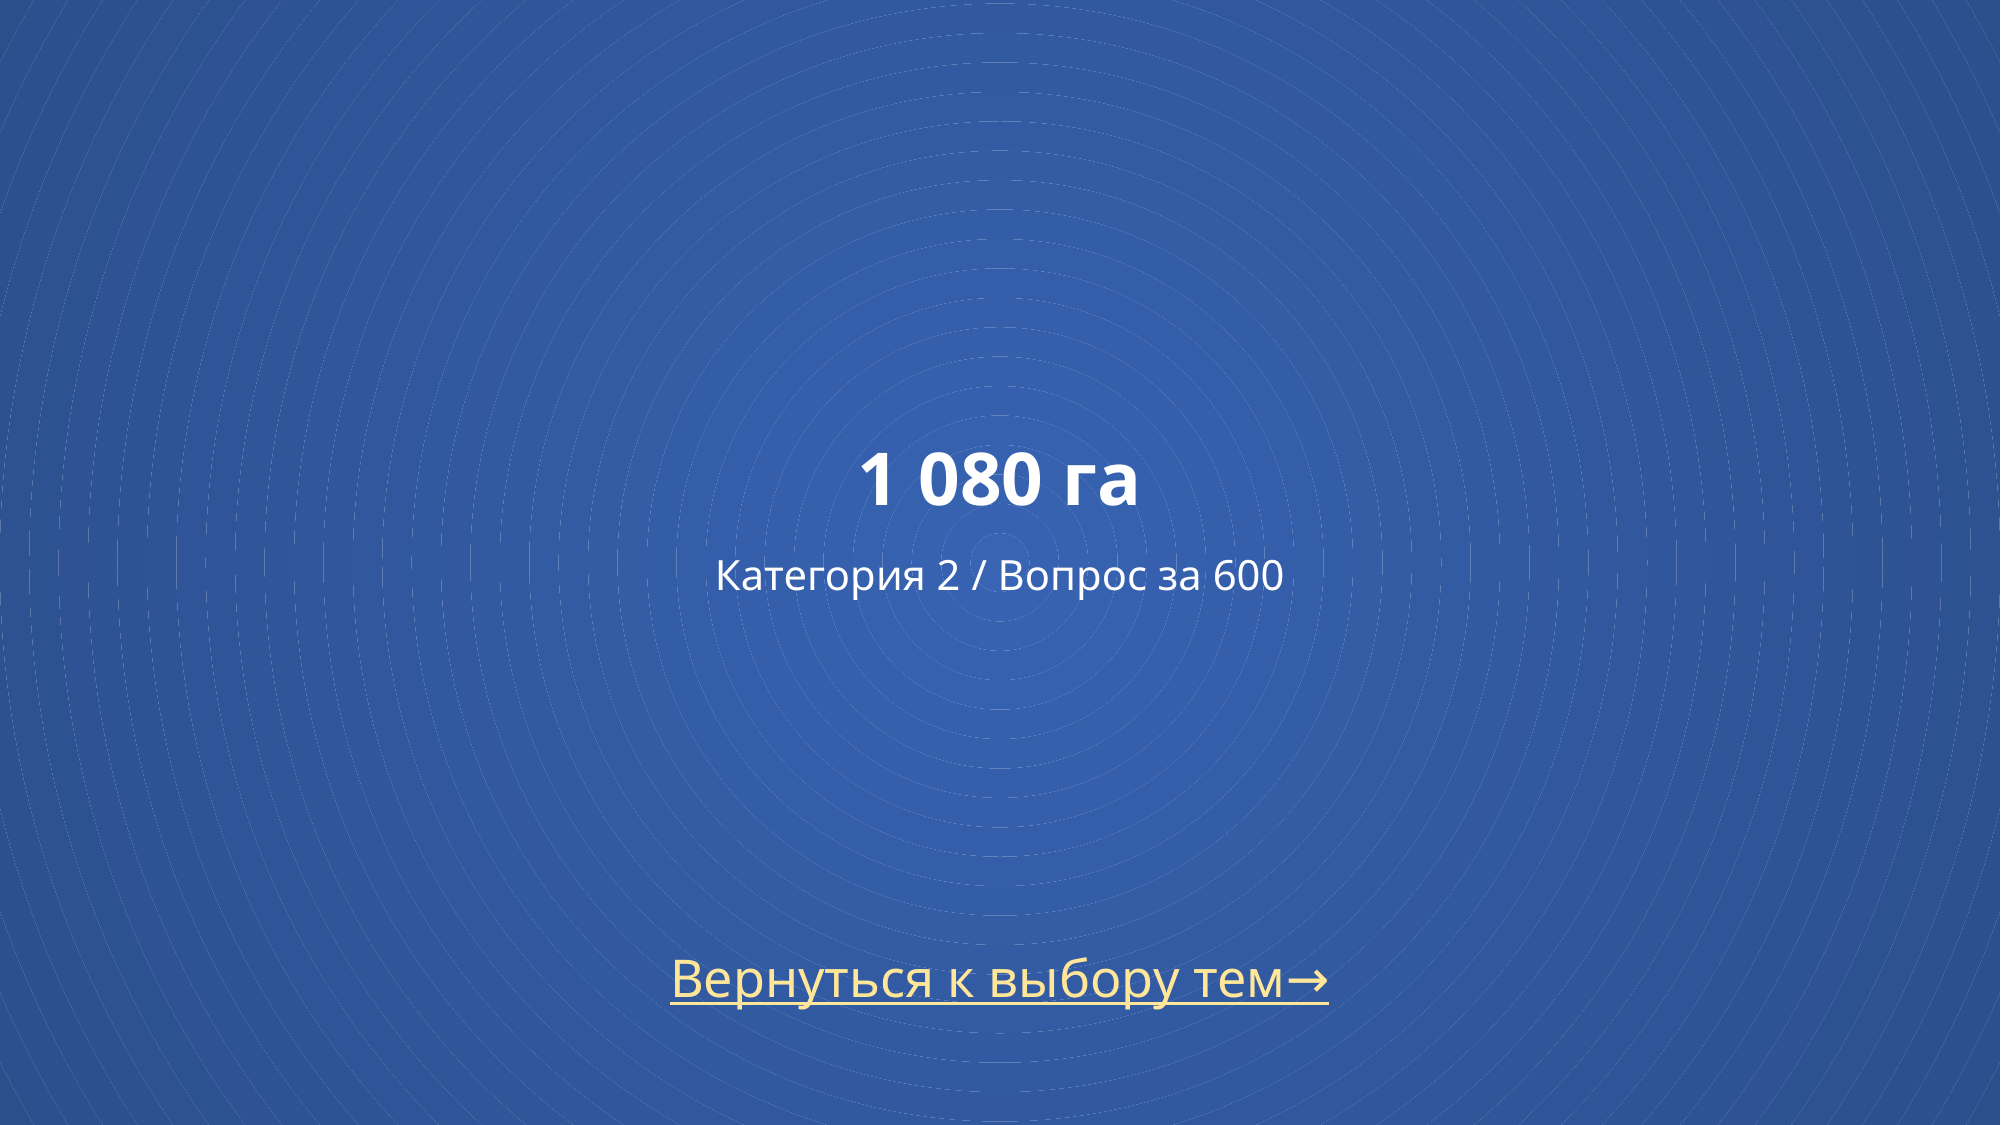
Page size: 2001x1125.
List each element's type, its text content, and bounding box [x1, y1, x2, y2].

title 1 080 га Категория 2 / Вопрос за 600 [117, 396, 1883, 646]
text_box Вернуться к выбору тем→ [655, 938, 1345, 1016]
